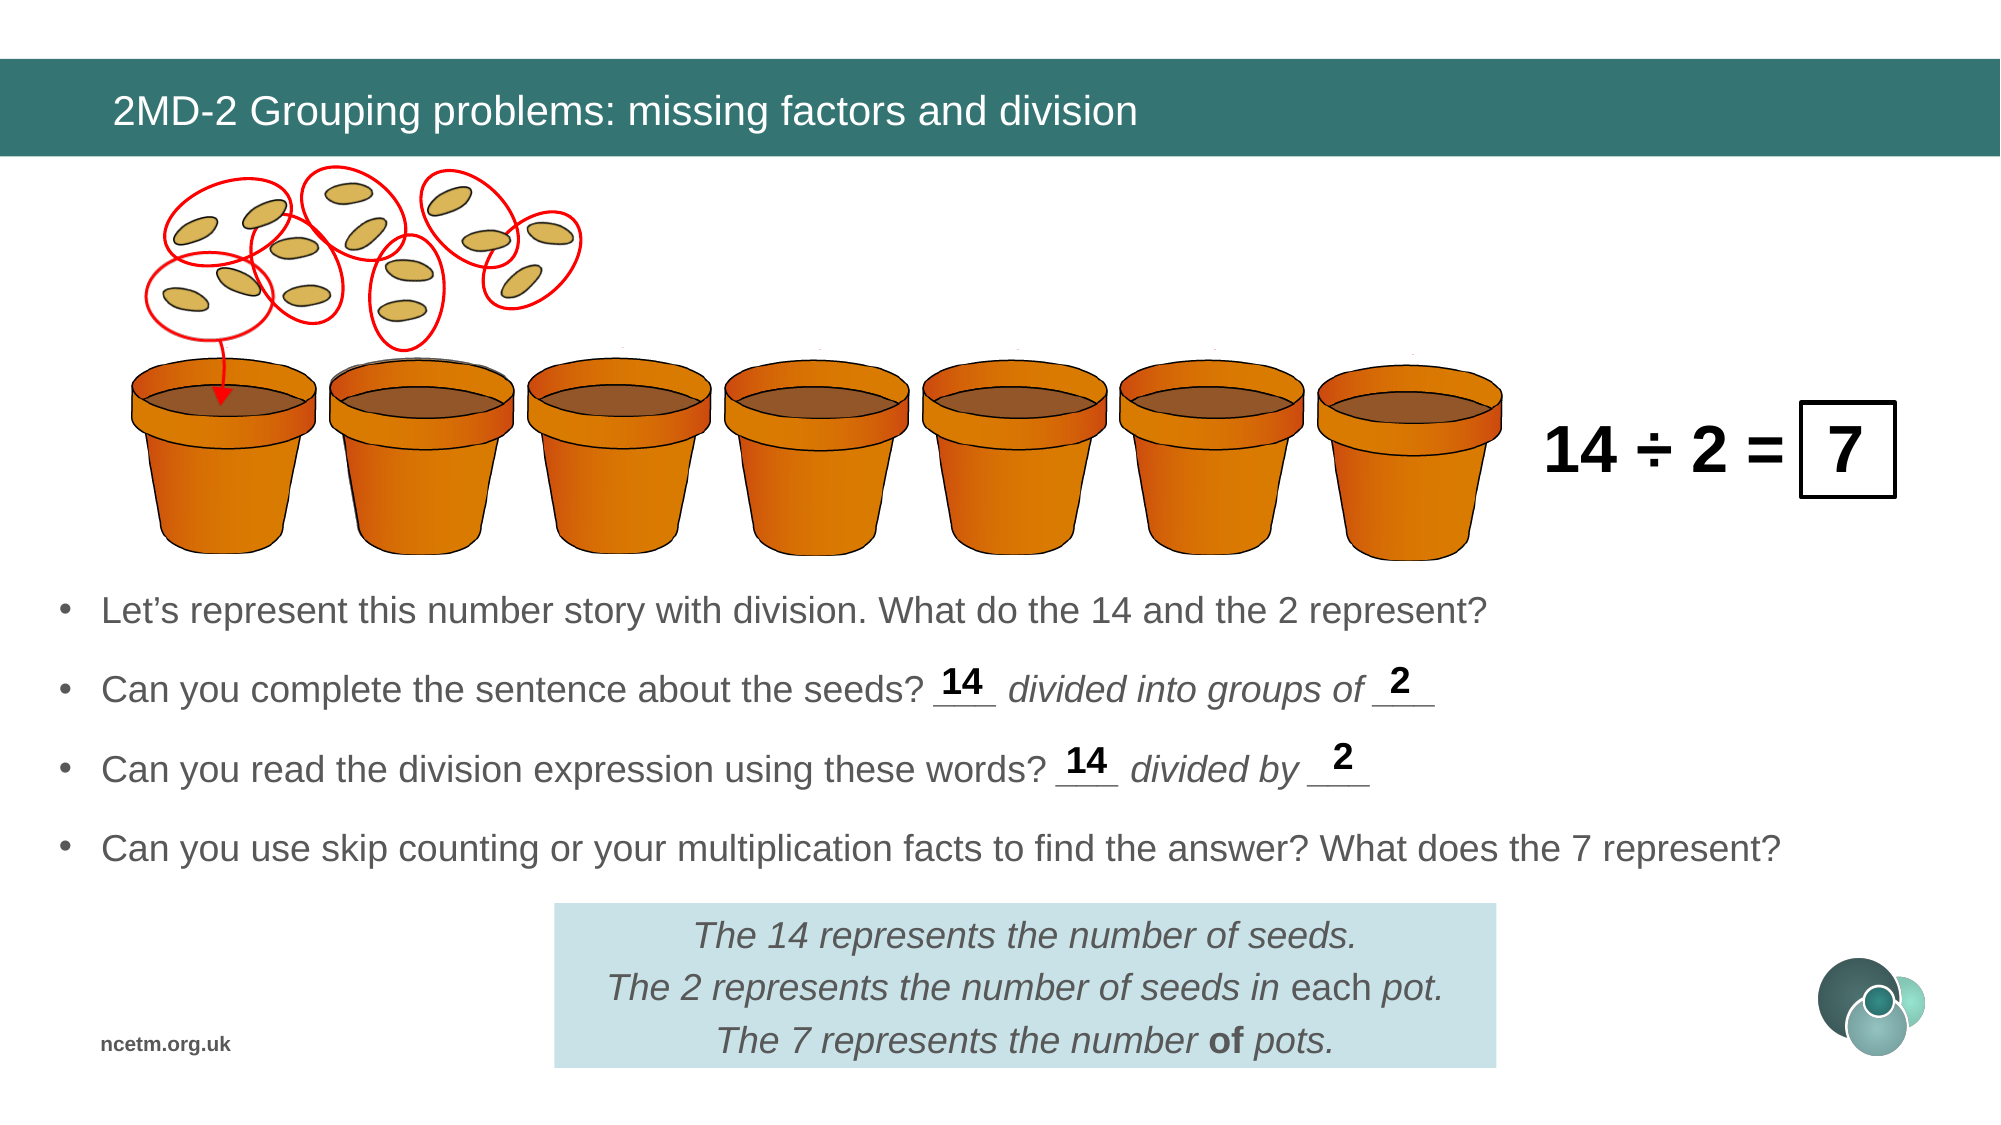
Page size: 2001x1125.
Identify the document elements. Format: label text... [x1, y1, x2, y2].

picture [1818, 958, 1925, 1056]
text_box The 14 represents the number of seeds. The 2 represents the number of seeds in each pot. The 7 represents the number of pots. [554, 903, 1497, 1068]
text_box 7 [1812, 398, 1880, 494]
picture [172, 215, 219, 246]
text_box [1799, 400, 1897, 499]
text_box [172, 178, 291, 248]
picture [131, 224, 1528, 561]
text_box [420, 170, 516, 227]
text_box 14 [1050, 728, 1123, 788]
text_box [511, 219, 581, 295]
picture [460, 217, 513, 264]
text_box 14 [926, 649, 998, 710]
text_box [427, 223, 460, 258]
text_box Let’s represent this number story with division. What do the 14 and the 2 represent? Can you complete the sentence about the seeds? ___ divided into groups of ___ Can you read the division expression using these words? ___ divided by ___ Can you use skip counting or your multiplication facts to find the answer? What does the 7 represent? [44, 570, 1970, 789]
text_box [292, 215, 307, 230]
picture [242, 199, 288, 230]
title 2MD-2 Grouping problems: missing factors and division [97, 76, 1945, 147]
text_box 2 [1375, 648, 1426, 709]
text_box [369, 258, 385, 324]
text_box [301, 166, 358, 252]
text_box [483, 264, 523, 309]
picture [323, 171, 389, 260]
text_box [250, 237, 266, 248]
text_box 2 [1318, 724, 1369, 785]
text_box [373, 178, 406, 240]
text_box [309, 240, 344, 324]
picture [376, 287, 429, 334]
text_box [377, 234, 445, 345]
text_box [530, 211, 565, 217]
picture [526, 214, 575, 253]
picture [384, 250, 435, 291]
picture [427, 186, 473, 217]
text_box [474, 264, 485, 268]
text_box 14 ÷ 2 = [1533, 398, 1801, 494]
picture [498, 255, 545, 307]
